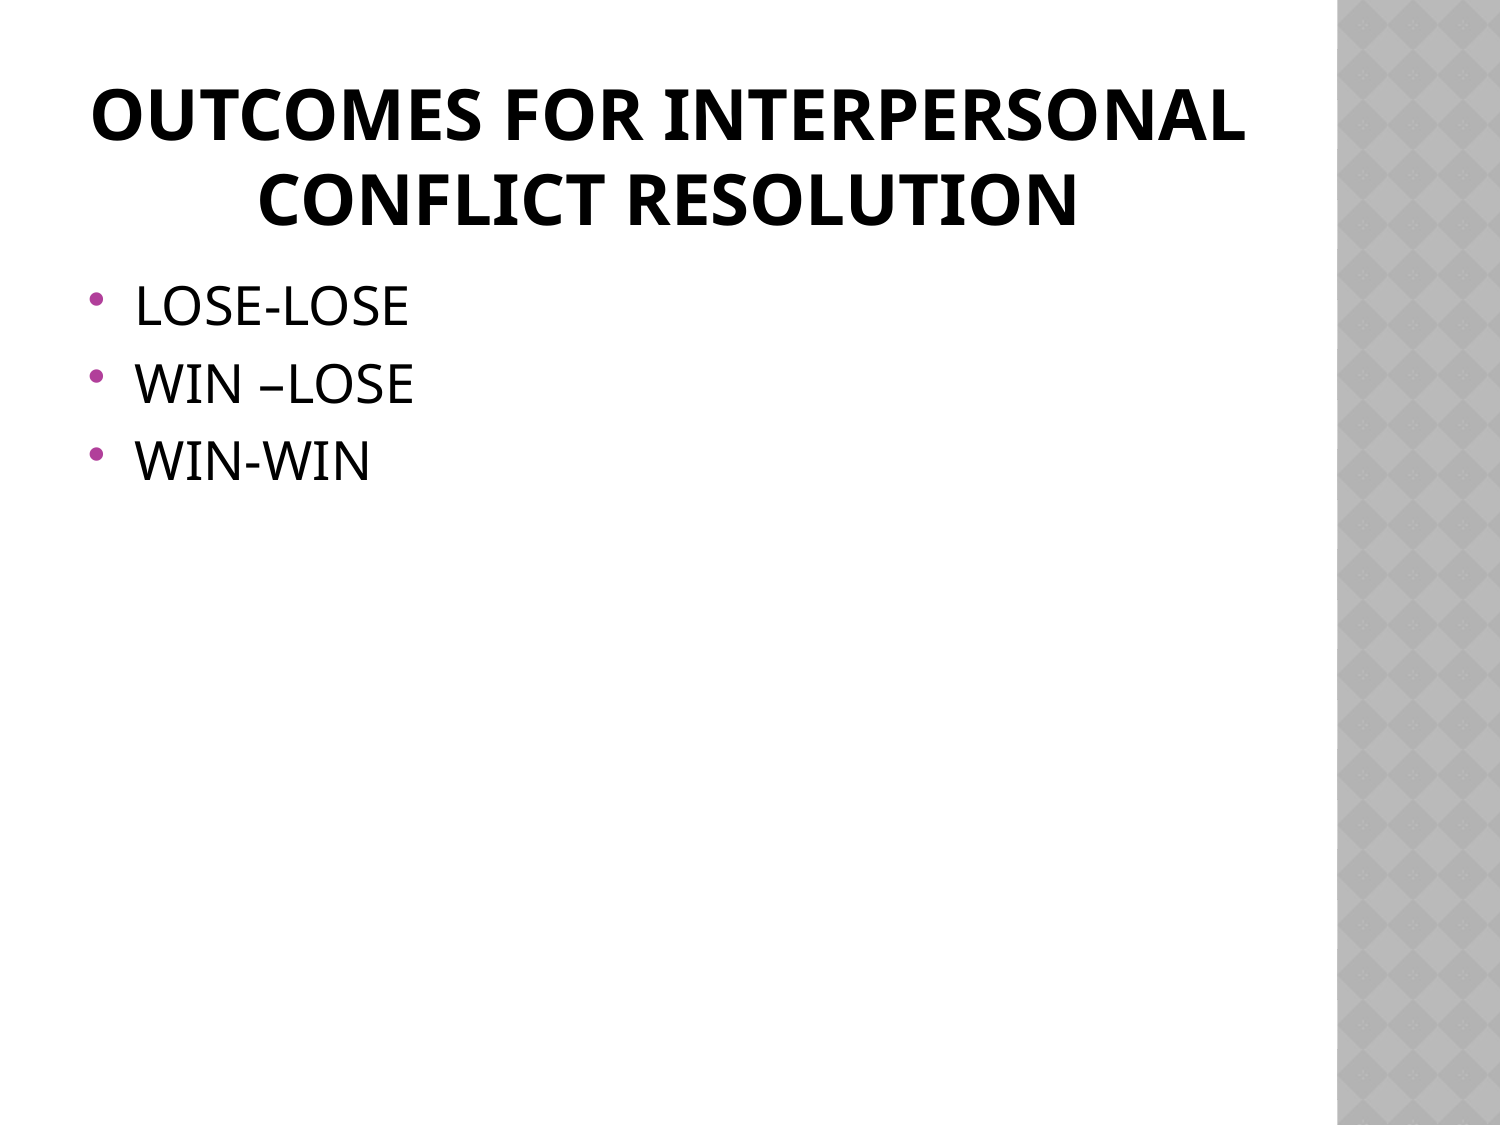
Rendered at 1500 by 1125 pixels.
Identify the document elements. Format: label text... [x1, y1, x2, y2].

list LOSE-LOSE WIN –LOSE WIN-WIN [75, 264, 1263, 1059]
title OUTCOMES FOR INTERPERSONAL CONFLICT RESOLUTION [75, 52, 1263, 240]
